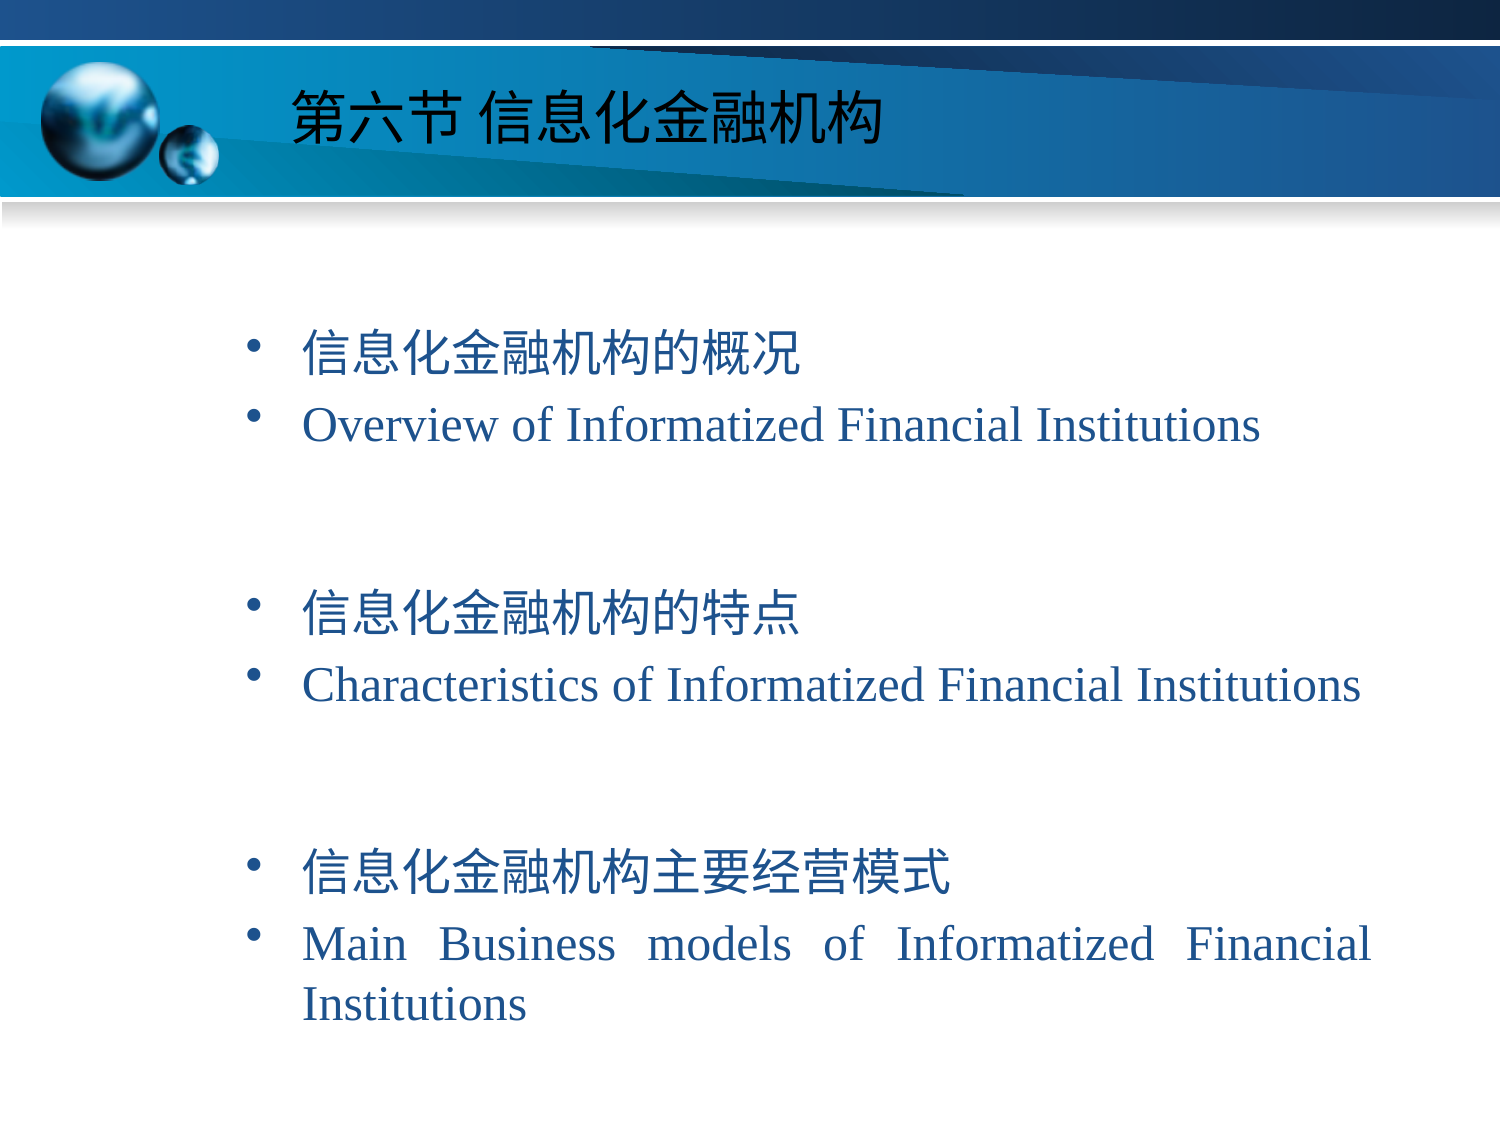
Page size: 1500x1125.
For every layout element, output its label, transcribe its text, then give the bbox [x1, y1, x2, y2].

title 第六节 信息化金融机构 [274, 44, 1363, 188]
text_box 信息化金融机构的特点 Characteristics of Informatized Financial Institutions [230, 573, 1388, 719]
picture [42, 63, 159, 180]
picture [160, 126, 218, 184]
text_box 信息化金融机构主要经营模式 Main Business models of Informatized Financial Institutions [230, 832, 1388, 1038]
text_box 信息化金融机构的概况 Overview of Informatized Financial Institutions [230, 314, 1412, 460]
